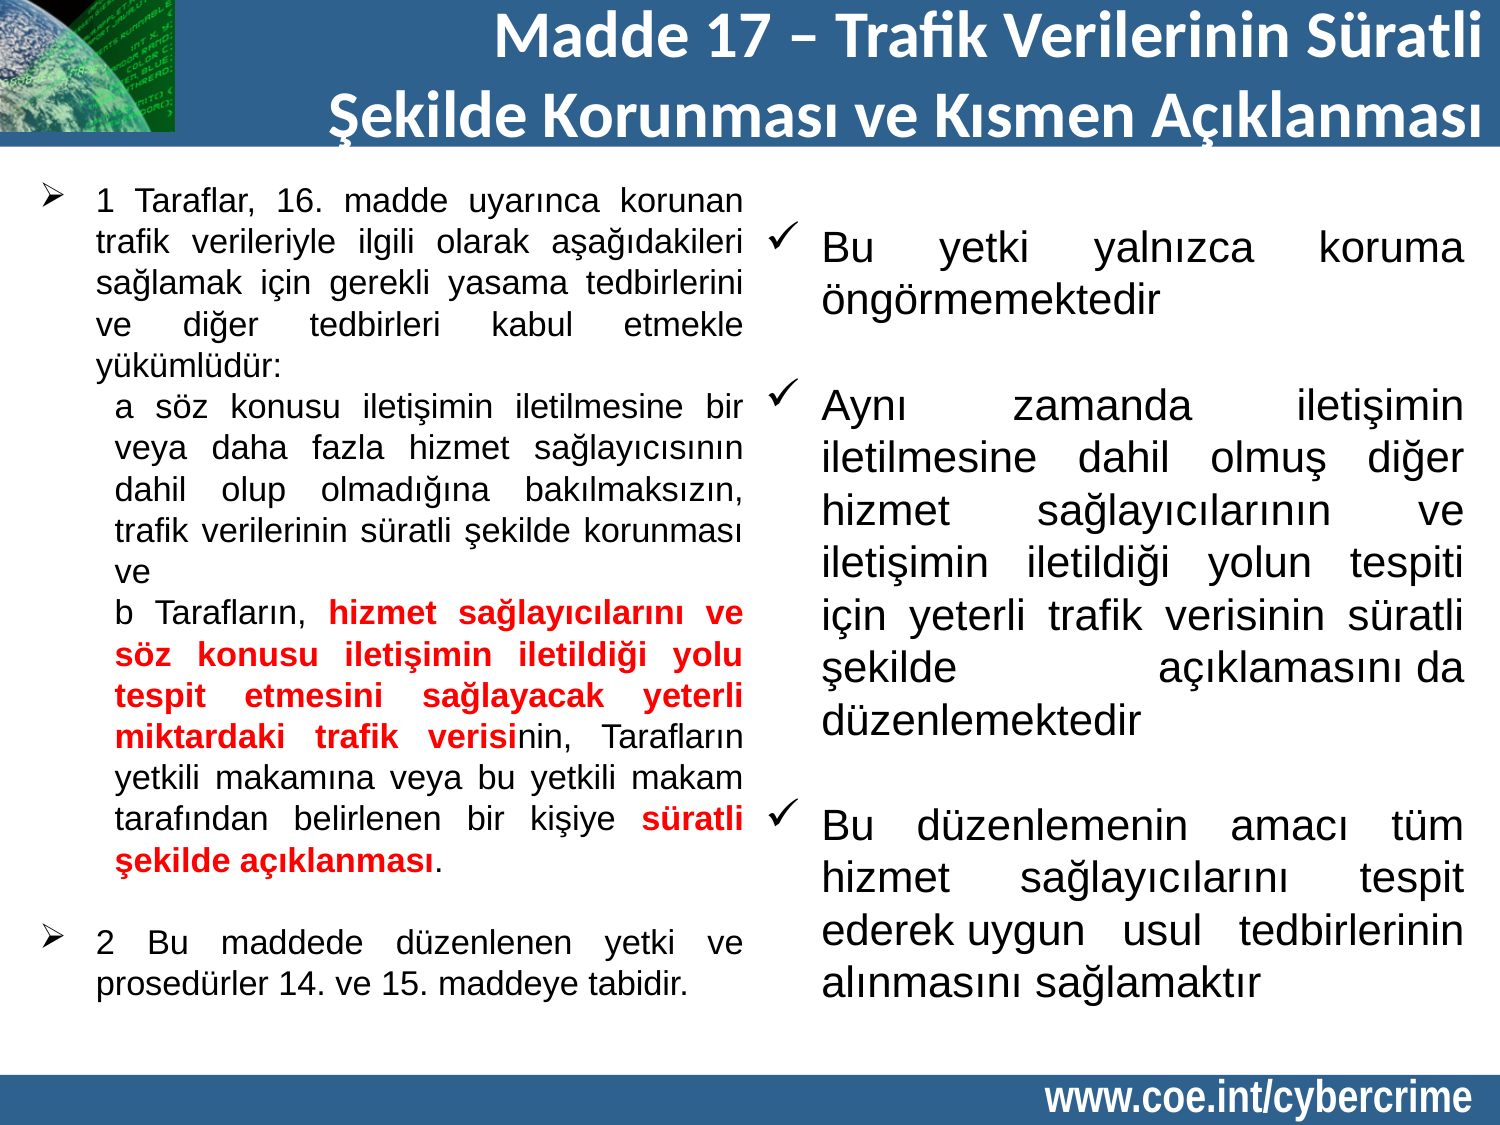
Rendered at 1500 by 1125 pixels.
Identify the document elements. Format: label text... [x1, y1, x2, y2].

text_box 1 Taraflar, 16. madde uyarınca korunan trafik verileriyle ilgili olarak aşağıdakileri sağlamak için gerekli yasama tedbirlerini ve diğer tedbirleri kabul etmekle yükümlüdür: a söz konusu iletişimin iletilmesine bir veya daha fazla hizmet sağlayıcısının dahil olup olmadığına bakılmaksızın, trafik verilerinin süratli şekilde korunması ve b Tarafların, hizmet sağlayıcılarını ve söz konusu iletişimin iletildiği yolu tespit etmesini sağlayacak yeterli miktardaki trafik verisinin, Tarafların yetkili makamına veya bu yetkili makam tarafından belirlenen bir kişiye süratli şekilde açıklanması. 2 Bu maddede düzenlenen yetki ve prosedürler 14. ve 15. maddeye tabidir. [24, 170, 759, 1052]
text_box [0, 1073, 1030, 1125]
picture [0, 0, 175, 132]
text_box Bu yetki yalnızca koruma öngörmemektedir Aynı zamanda iletişimin iletilmesine dahil olmuş diğer hizmet sağlayıcılarının ve iletişimin iletildiği yolun tespiti için yeterli trafik verisinin süratli şekilde açıklamasını da düzenlemektedir Bu düzenlemenin amacı tüm hizmet sağlayıcılarını tespit ederek uygun usul tedbirlerinin alınmasını sağlamaktır [749, 211, 1480, 1014]
text_box www.coe.int/cybercrime [1030, 1059, 1500, 1125]
text_box Madde 17 – Trafik Verilerinin Süratli Şekilde Korunması ve Kısmen Açıklanması [0, 0, 1500, 149]
